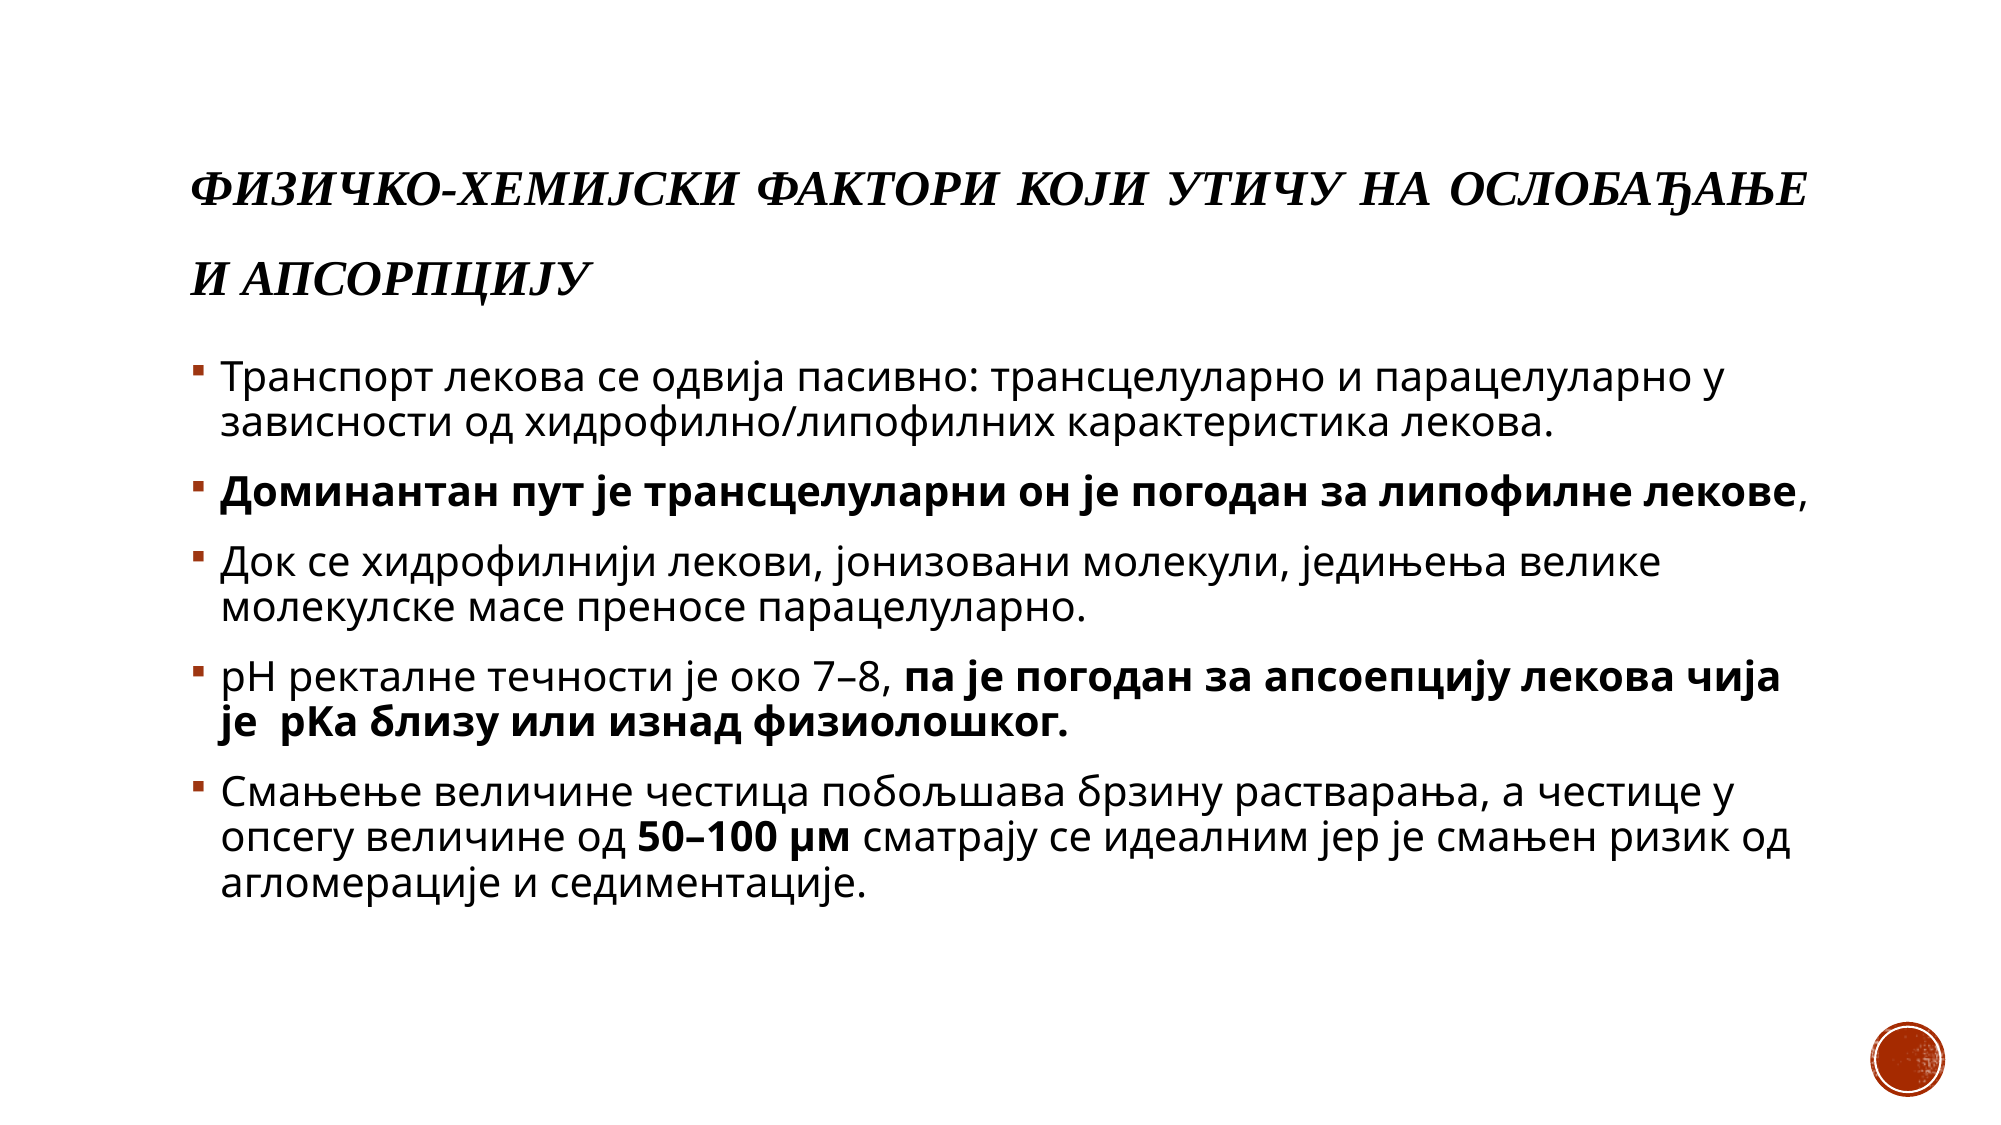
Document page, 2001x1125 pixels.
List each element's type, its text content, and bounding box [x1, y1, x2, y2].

title Физичко-хемијски фактори који утичу на ослобађање и апсорпцију [175, 83, 1826, 348]
list Транспорт лекова се одвија пасивно: трансцелуларно и парацелуларно у зависности од хидрофилно/липофилних карактеристика лекова. Доминантан пут је трансцелуларни он је погодан за липофилне лекове, Док се хидрофилнији лекови, јонизовани молекули, једињења велике молекулске масе преносе парацелуларно. pH ректалне течности је око 7–8, па је погодан за апсоепцију лекова чија је pKa близу или изнад физиолошког. Смањење величине честица побољшава брзину растварања, а честице у опсегу величине од 50–100 µм сматрају се идеалним јер је смањен ризик од агломерације и седиментације. [175, 348, 1826, 1013]
